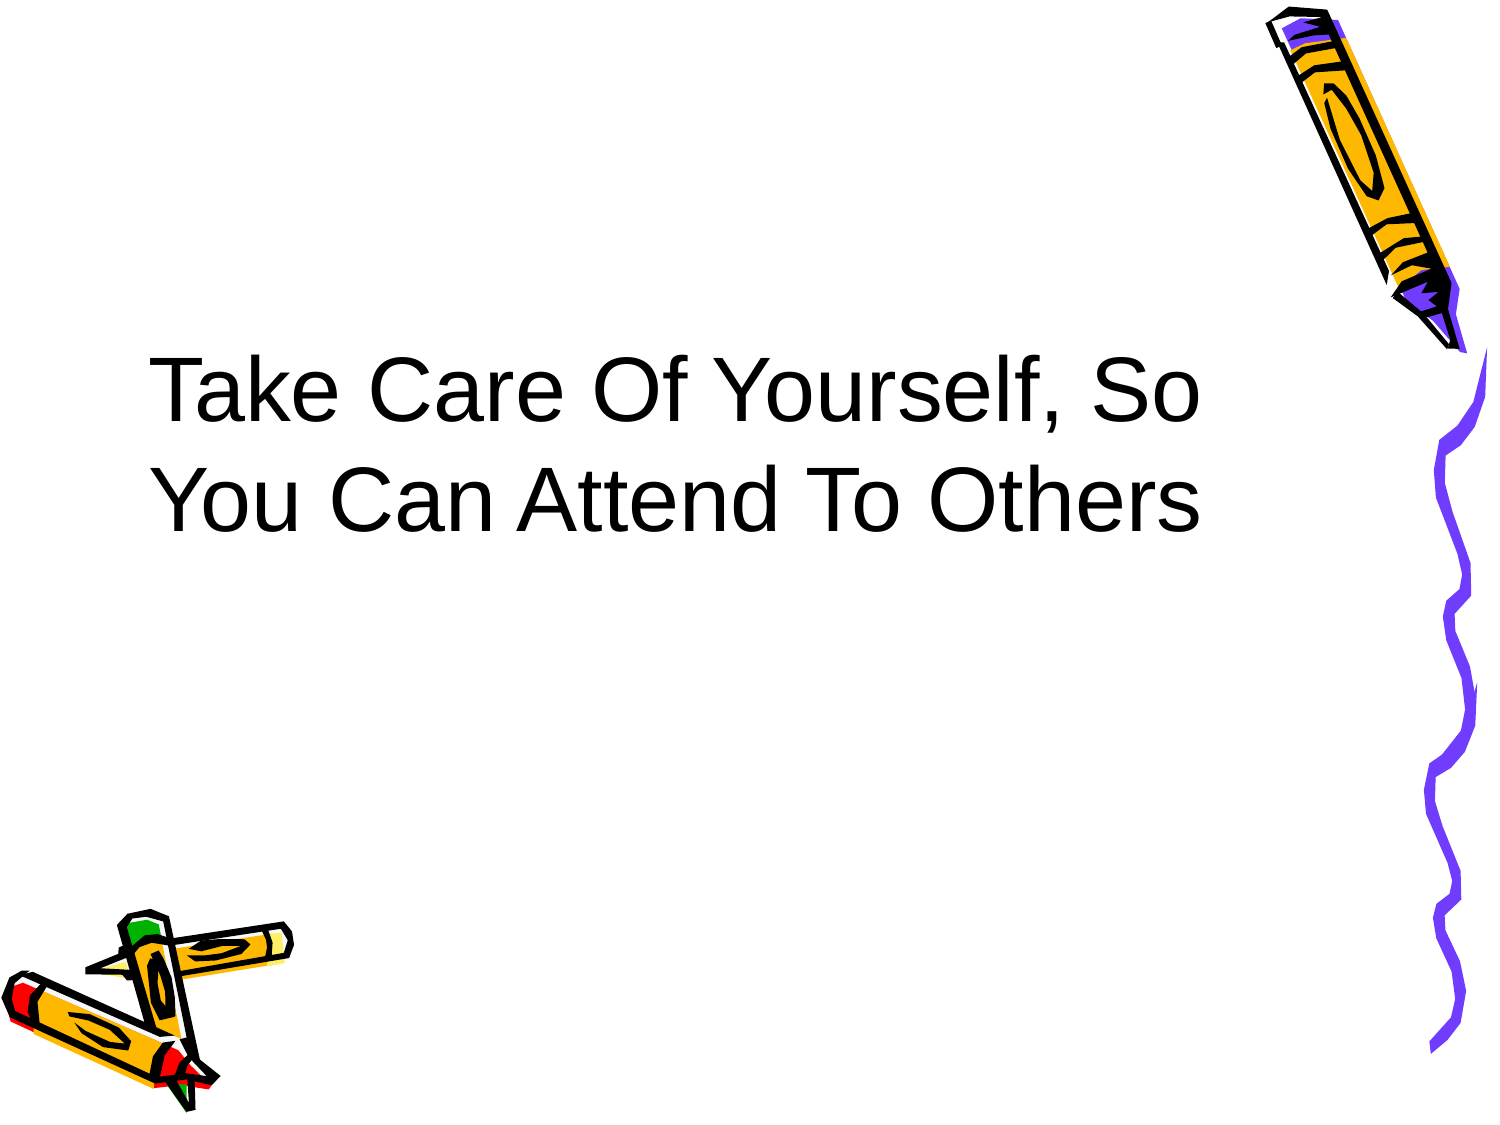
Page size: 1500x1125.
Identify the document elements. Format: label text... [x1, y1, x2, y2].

title Take Care Of Yourself, So You Can Attend To Others [111, 286, 1241, 551]
